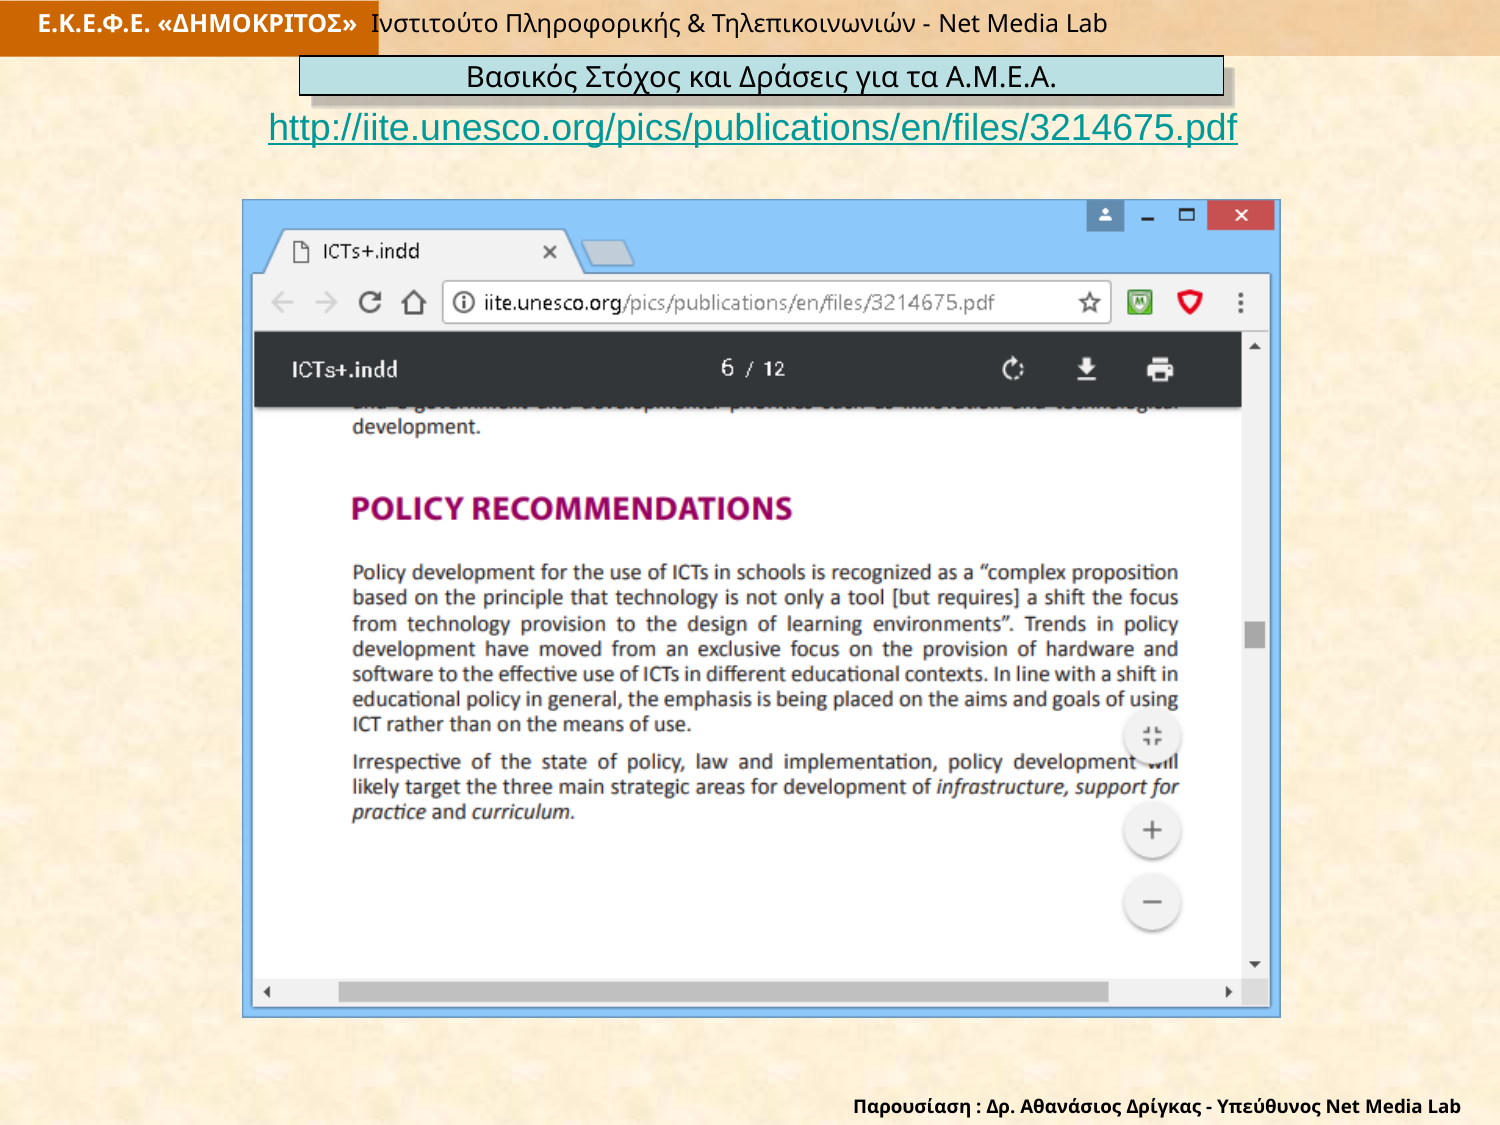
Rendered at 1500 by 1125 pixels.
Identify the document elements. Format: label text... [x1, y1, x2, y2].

text_box Ε.Κ.Ε.Φ.Ε. «ΔΗΜΟΚΡΙΤΟΣ» Ινστιτούτο Πληροφορικής & Τηλεπικοινωνιών - Net Media Lab [22, 0, 1364, 45]
text_box Βασικός Στόχος και Δράσεις για τα Α.Μ.Ε.Α. [280, 50, 1243, 96]
text_box Παρουσίαση : Δρ. Αθανάσιος Δρίγκας - Υπεύθυνος Net Media Lab [838, 1087, 1500, 1125]
text_box [377, 0, 1500, 56]
text_box http://iite.unesco.org/pics/publications/en/files/3214675.pdf [253, 96, 1270, 198]
picture [0, 56, 1500, 1125]
text_box [0, 0, 377, 57]
